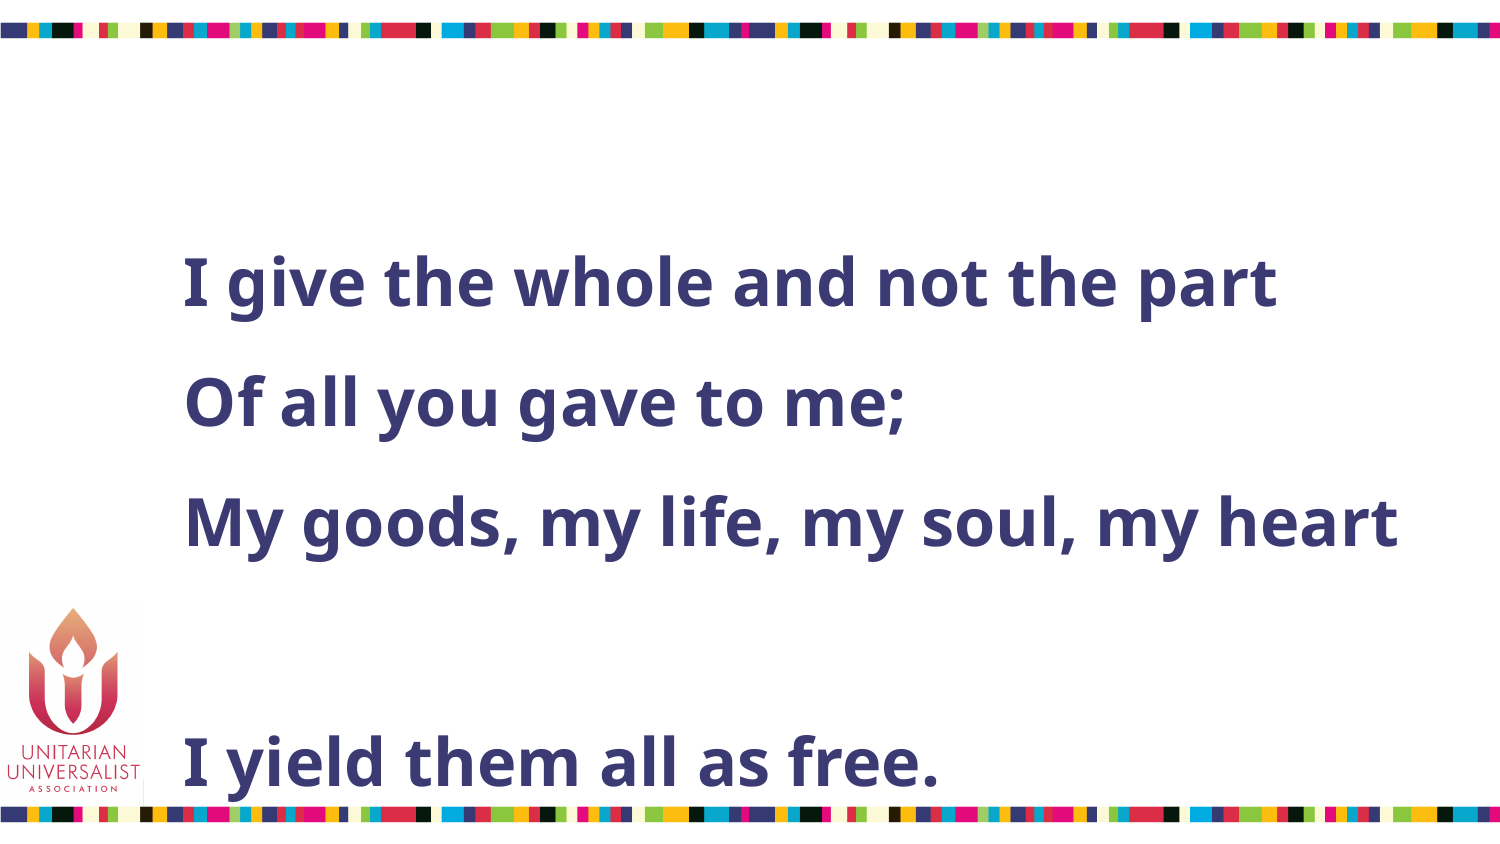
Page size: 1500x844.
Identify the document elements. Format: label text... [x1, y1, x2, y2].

picture [0, 600, 1500, 824]
text_box I give the whole and not the part Of all you gave to me; My goods, my life, my soul, my heart I yield them all as free. [168, 184, 1421, 805]
picture [0, 22, 1500, 40]
